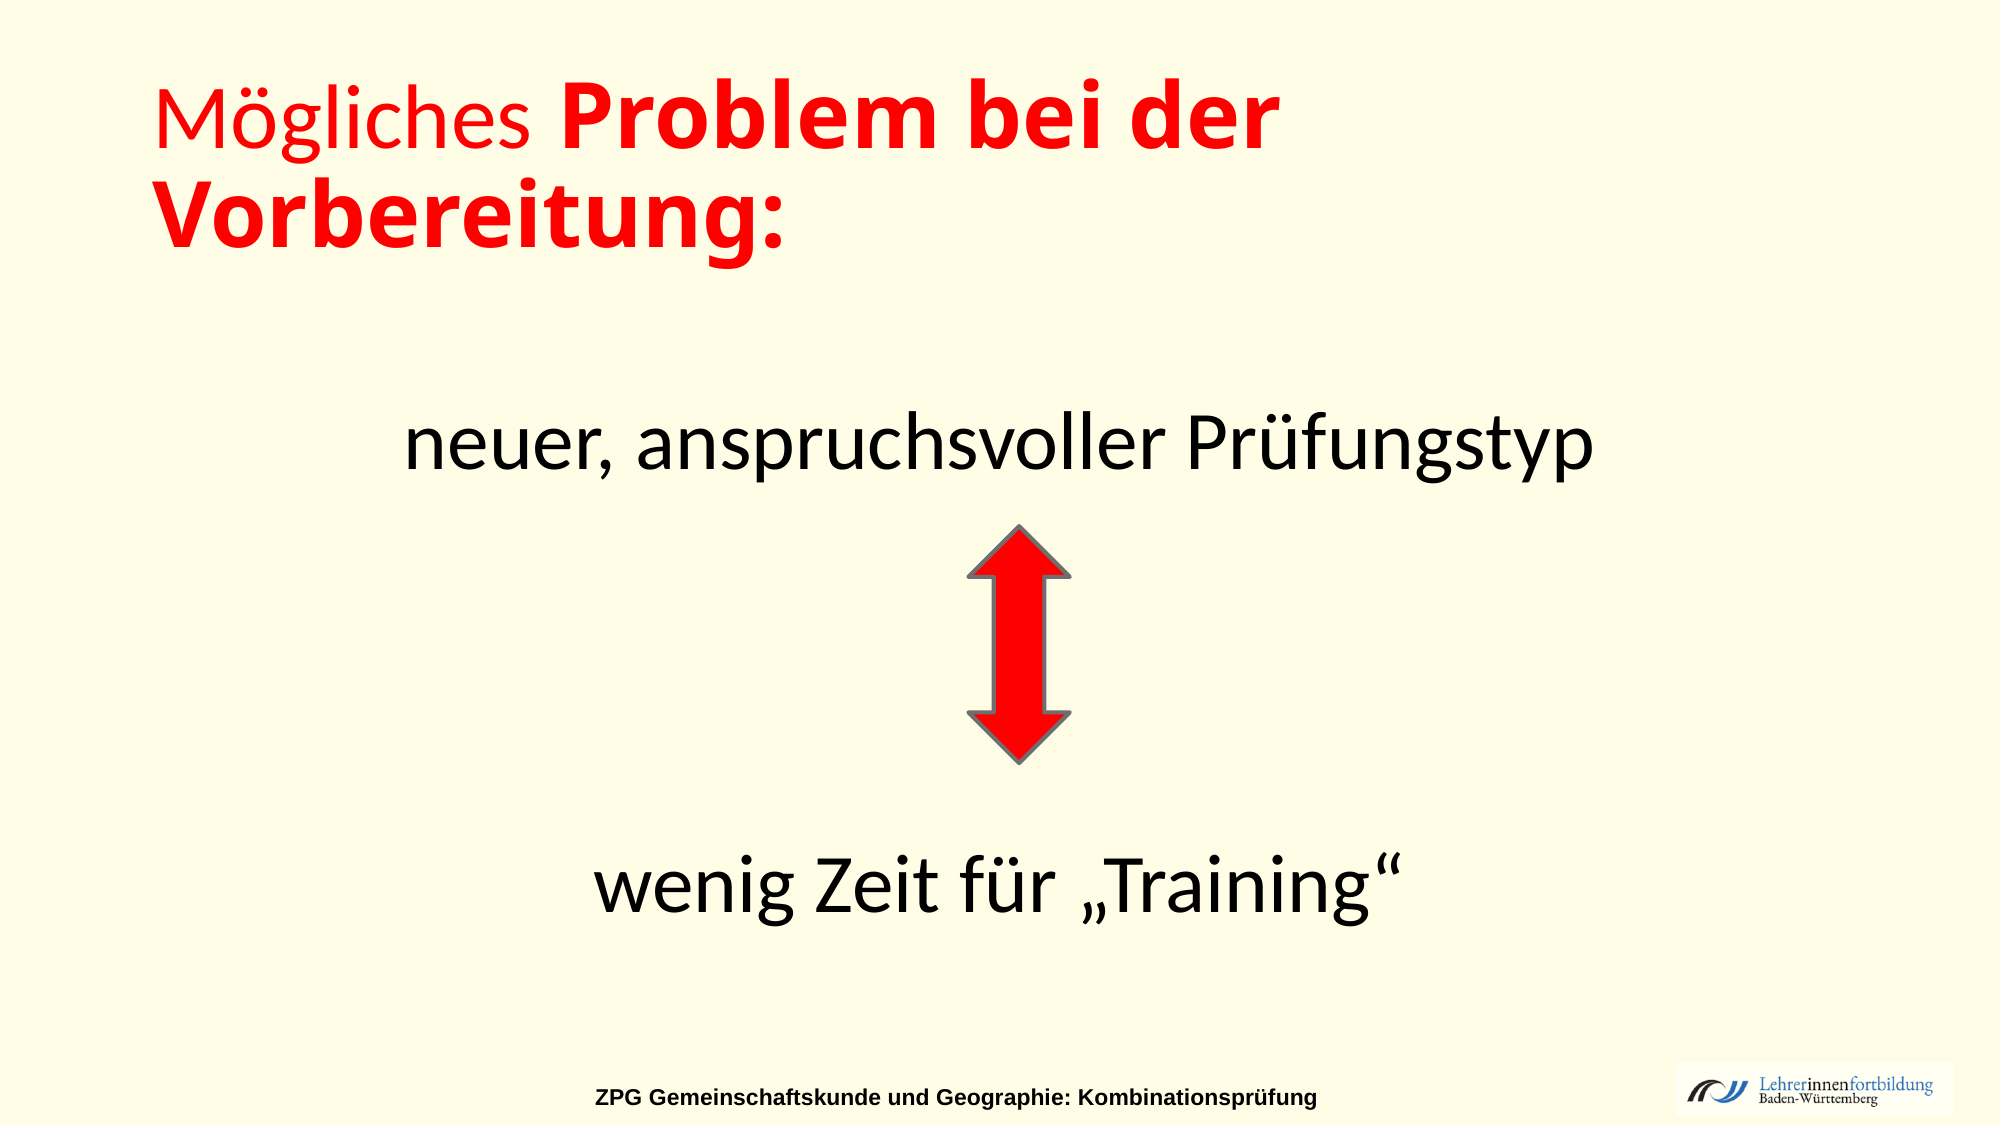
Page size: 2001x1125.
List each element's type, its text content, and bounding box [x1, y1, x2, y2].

picture [1676, 1062, 1953, 1116]
text_box neuer, anspruchsvoller Prüfungstyp wenig Zeit für „Training“ [137, 299, 1863, 1014]
text_box Mögliches Problem bei der Vorbereitung: [137, 59, 1863, 278]
text_box [966, 524, 1072, 766]
